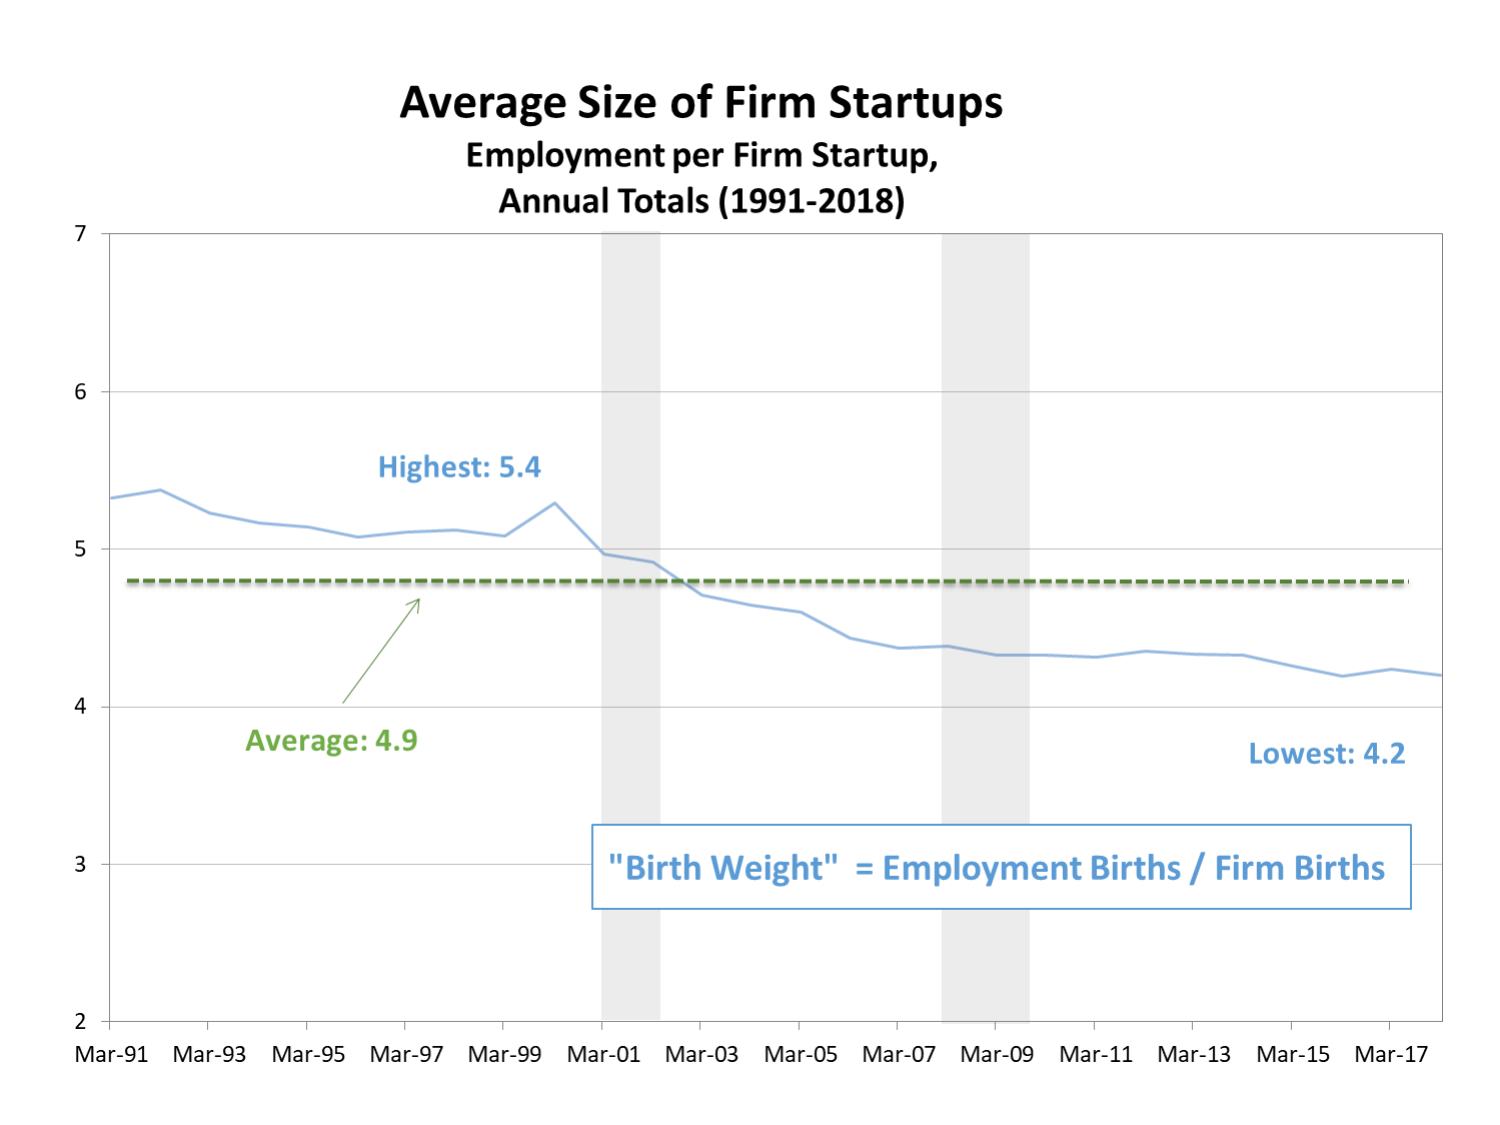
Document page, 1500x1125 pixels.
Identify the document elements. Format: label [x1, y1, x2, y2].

picture [38, 45, 1462, 1080]
